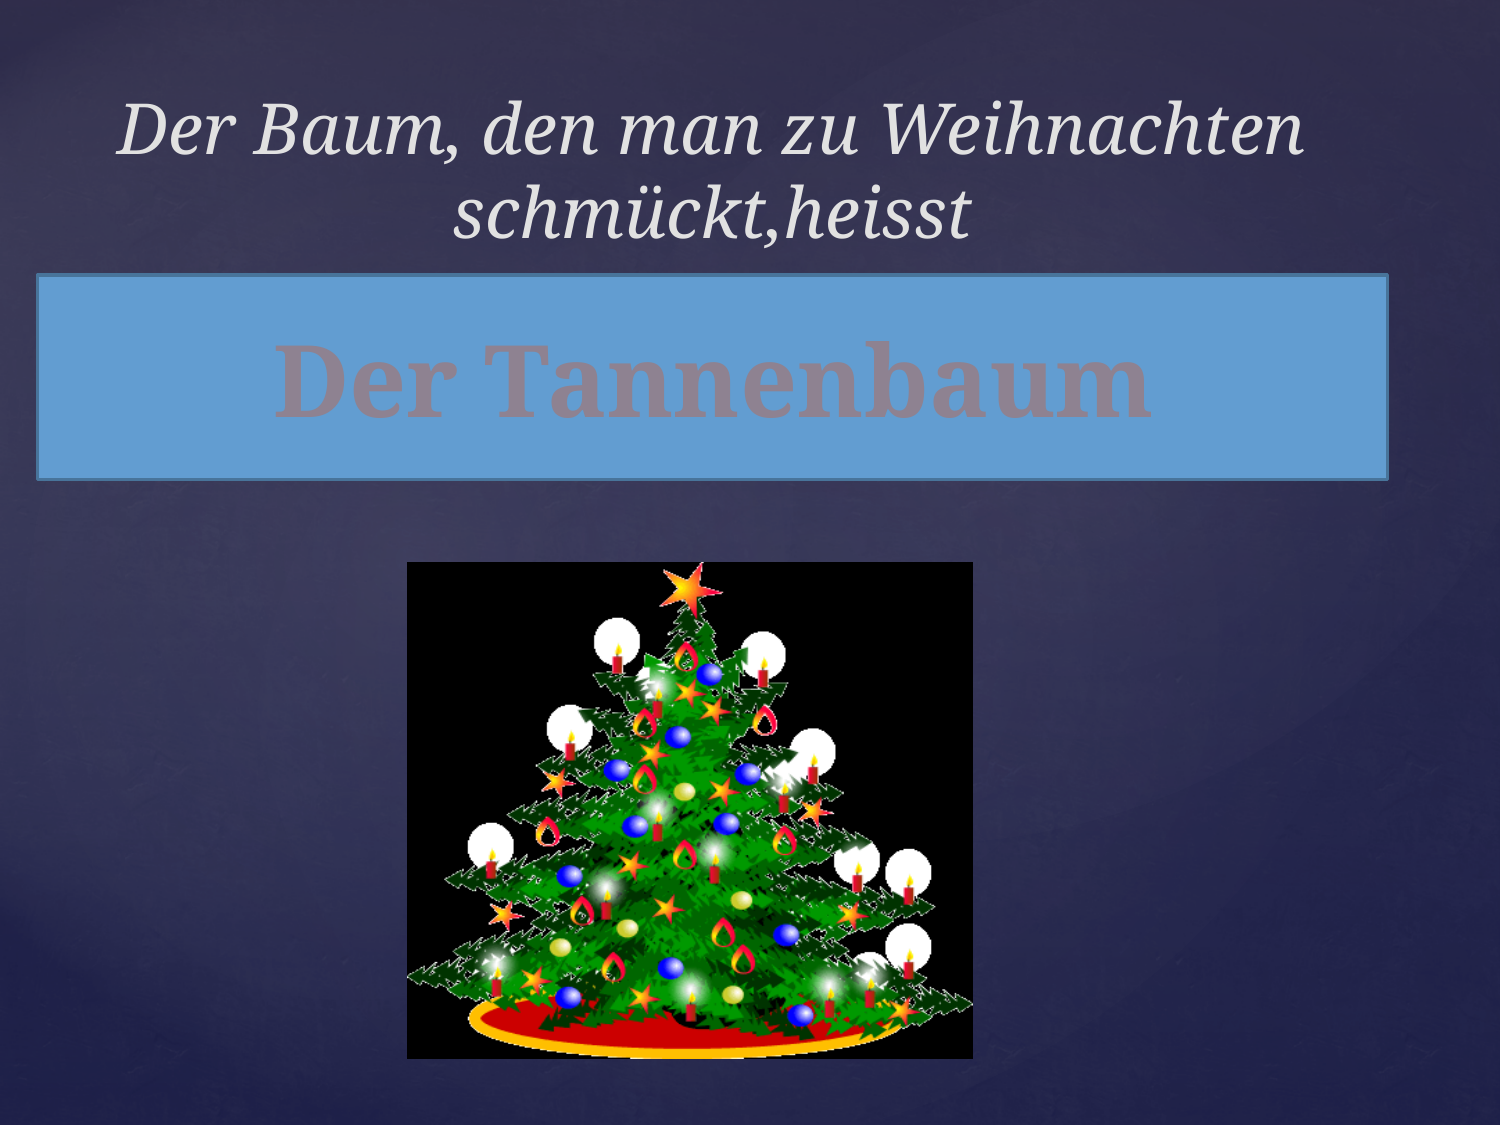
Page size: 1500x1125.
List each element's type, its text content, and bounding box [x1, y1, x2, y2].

list Der Tannenbaum [36, 273, 1389, 481]
title Der Baum, den man zu Weihnachten schmückt,heisst [37, 75, 1388, 263]
picture [406, 561, 973, 1060]
